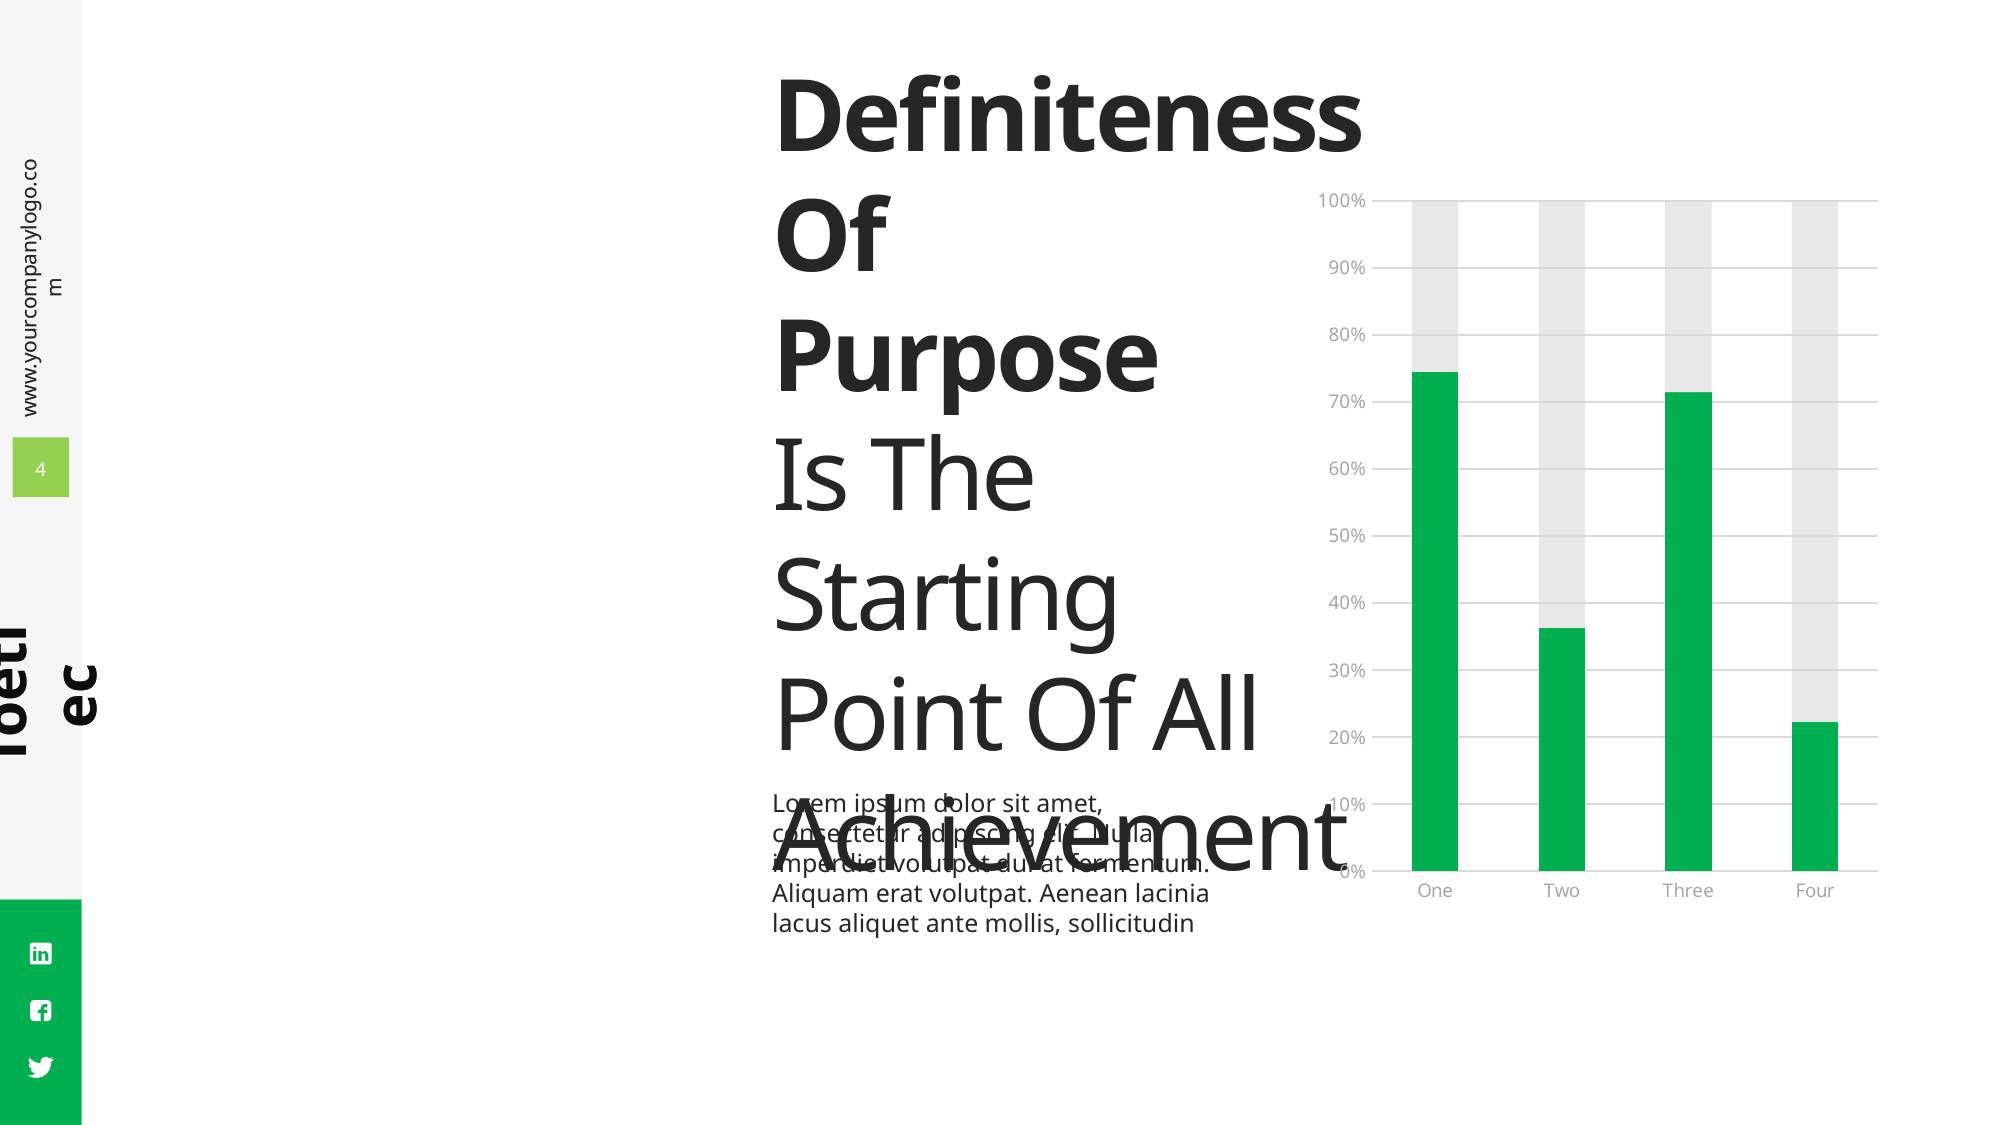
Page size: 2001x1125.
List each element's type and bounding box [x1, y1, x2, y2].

text_box [27, 942, 54, 1078]
text_box [757, 172, 1305, 917]
picture [0, 0, 2000, 1125]
chart [1305, 172, 1891, 919]
